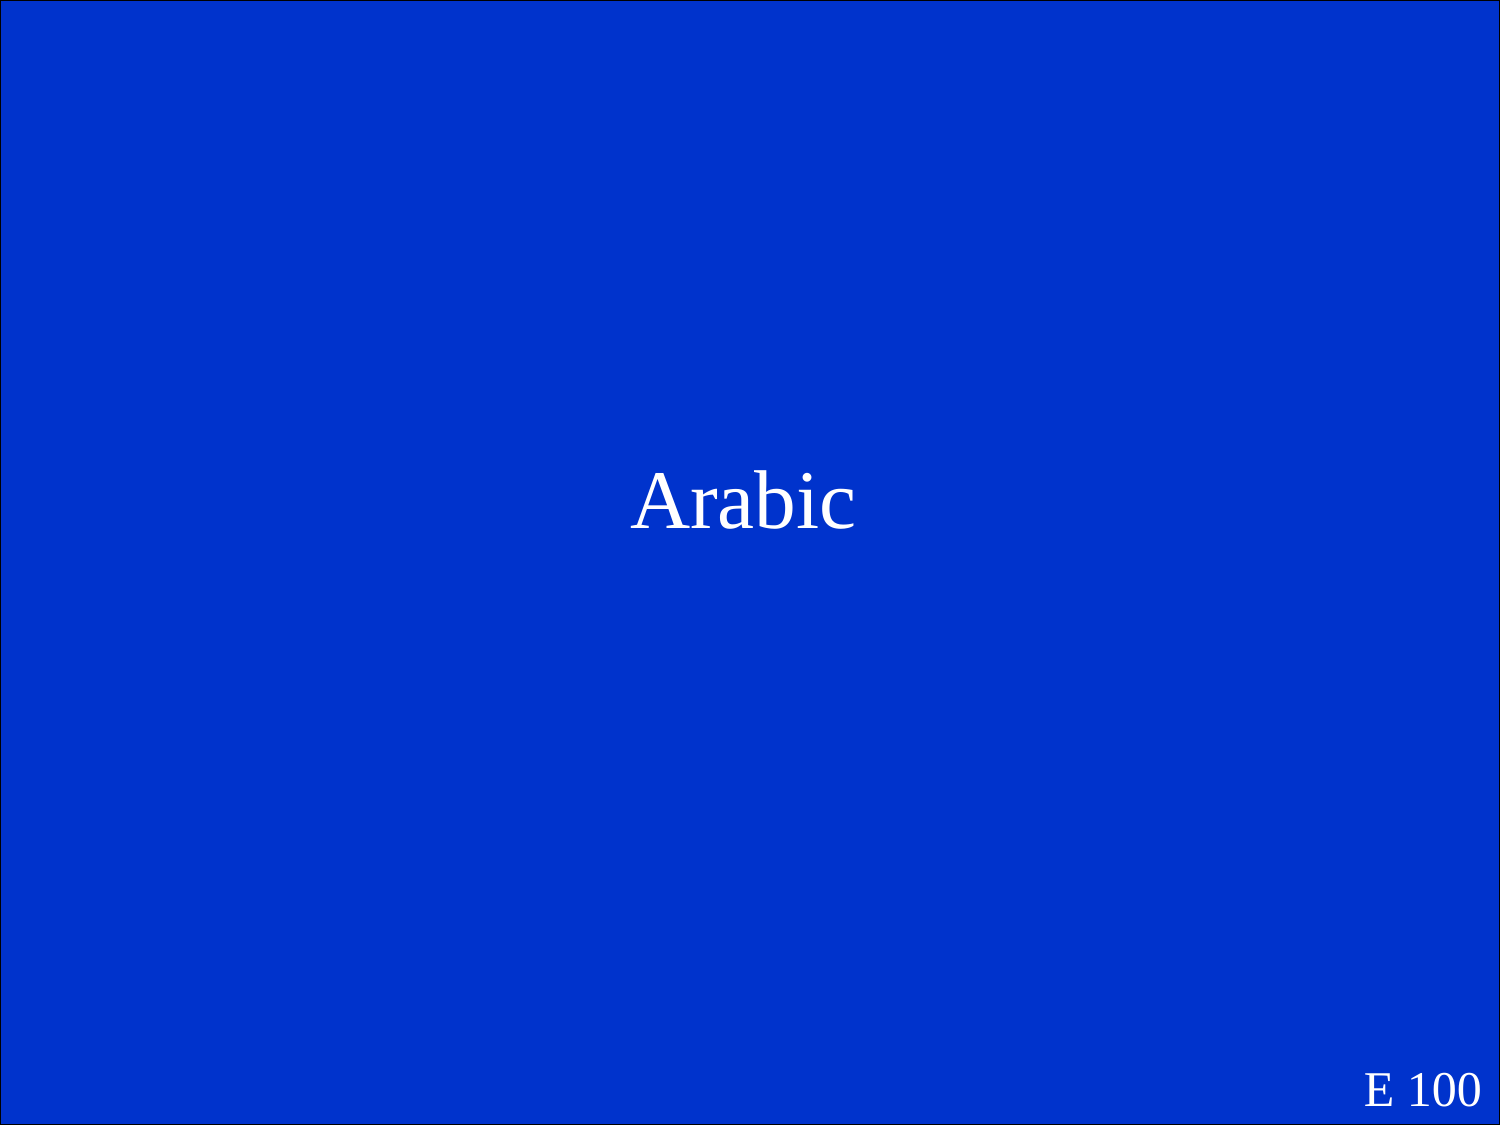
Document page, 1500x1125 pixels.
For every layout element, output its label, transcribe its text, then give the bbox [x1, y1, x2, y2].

text_box E 100 [1349, 1049, 1497, 1125]
text_box Arabic [224, 437, 1263, 553]
text_box [0, 0, 1500, 1125]
